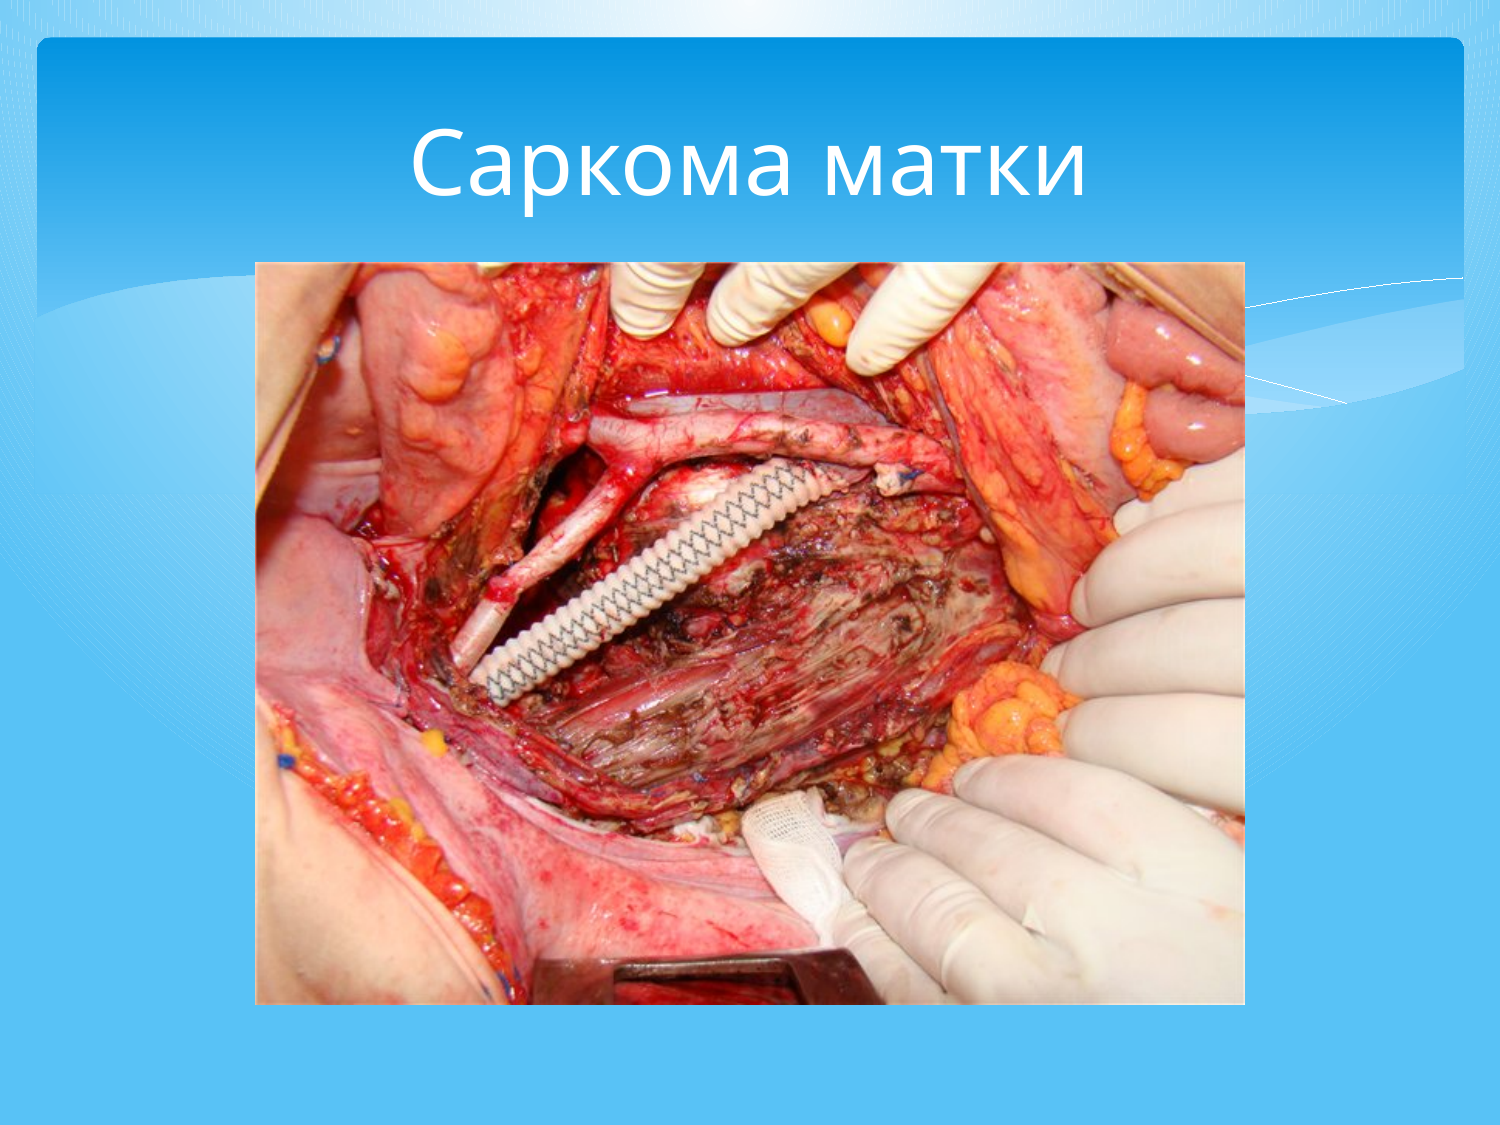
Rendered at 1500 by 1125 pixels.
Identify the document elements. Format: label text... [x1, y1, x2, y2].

title Саркома матки [75, 55, 1425, 261]
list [254, 262, 1246, 1006]
